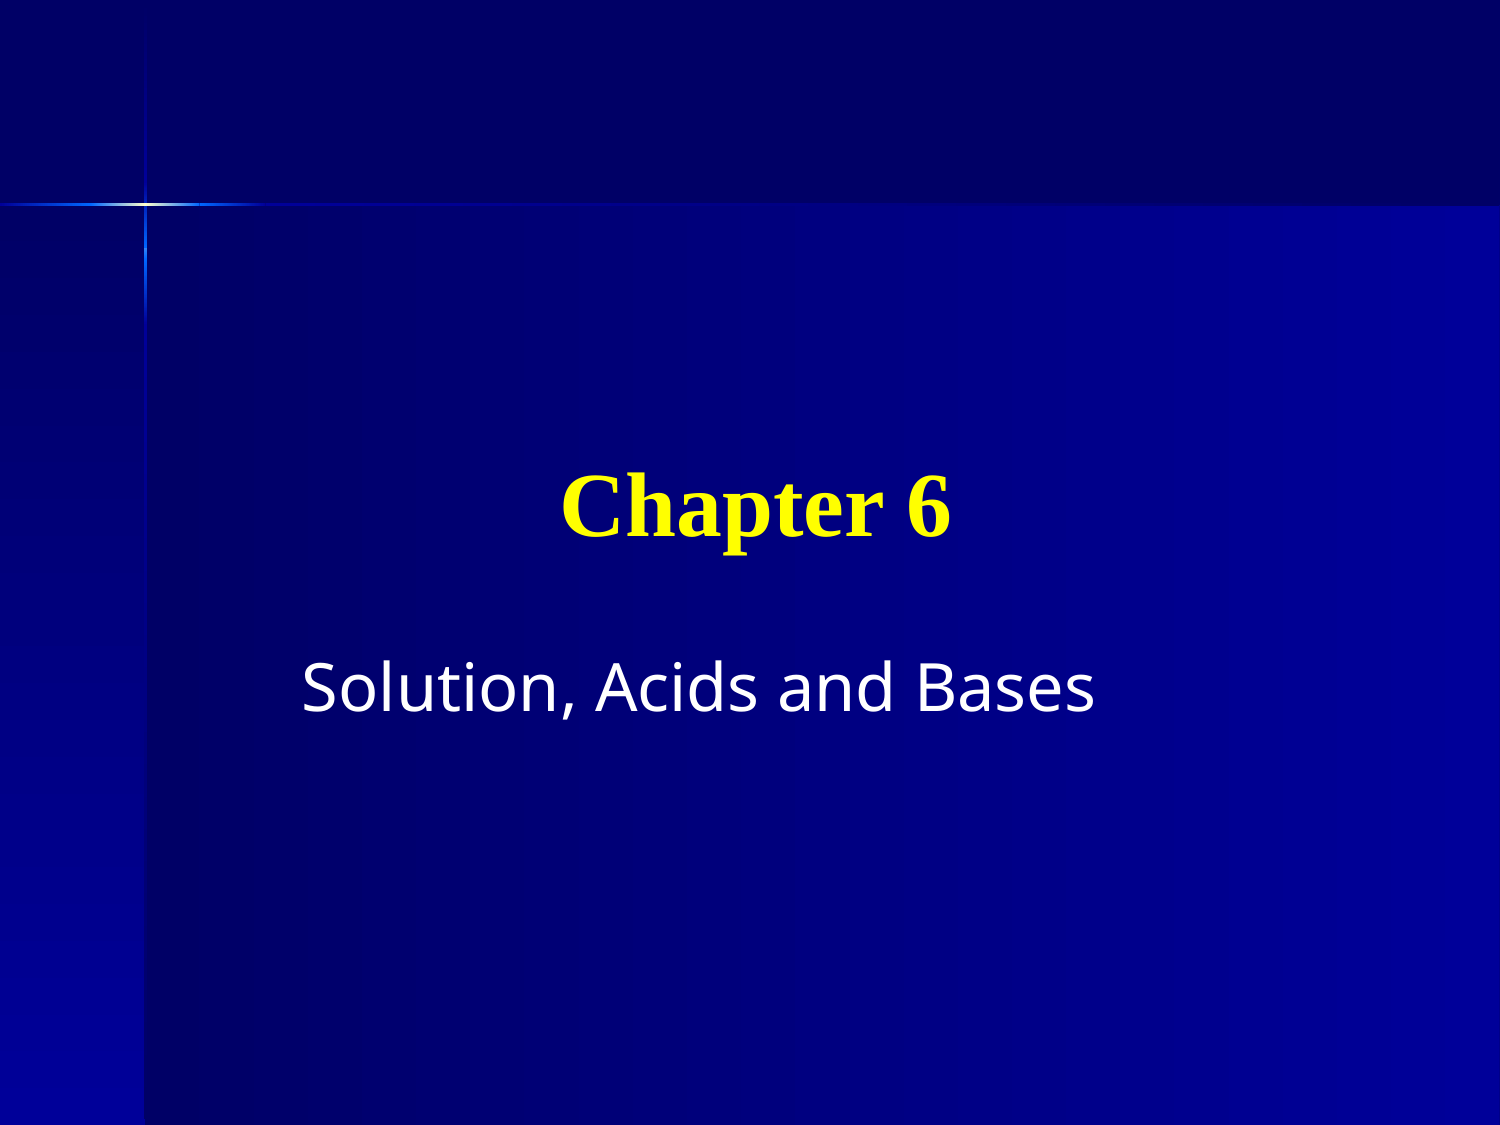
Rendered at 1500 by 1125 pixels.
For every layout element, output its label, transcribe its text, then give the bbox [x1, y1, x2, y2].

subtitle Solution, Acids and Bases [174, 637, 1226, 926]
title Chapter 6 [174, 327, 1338, 563]
